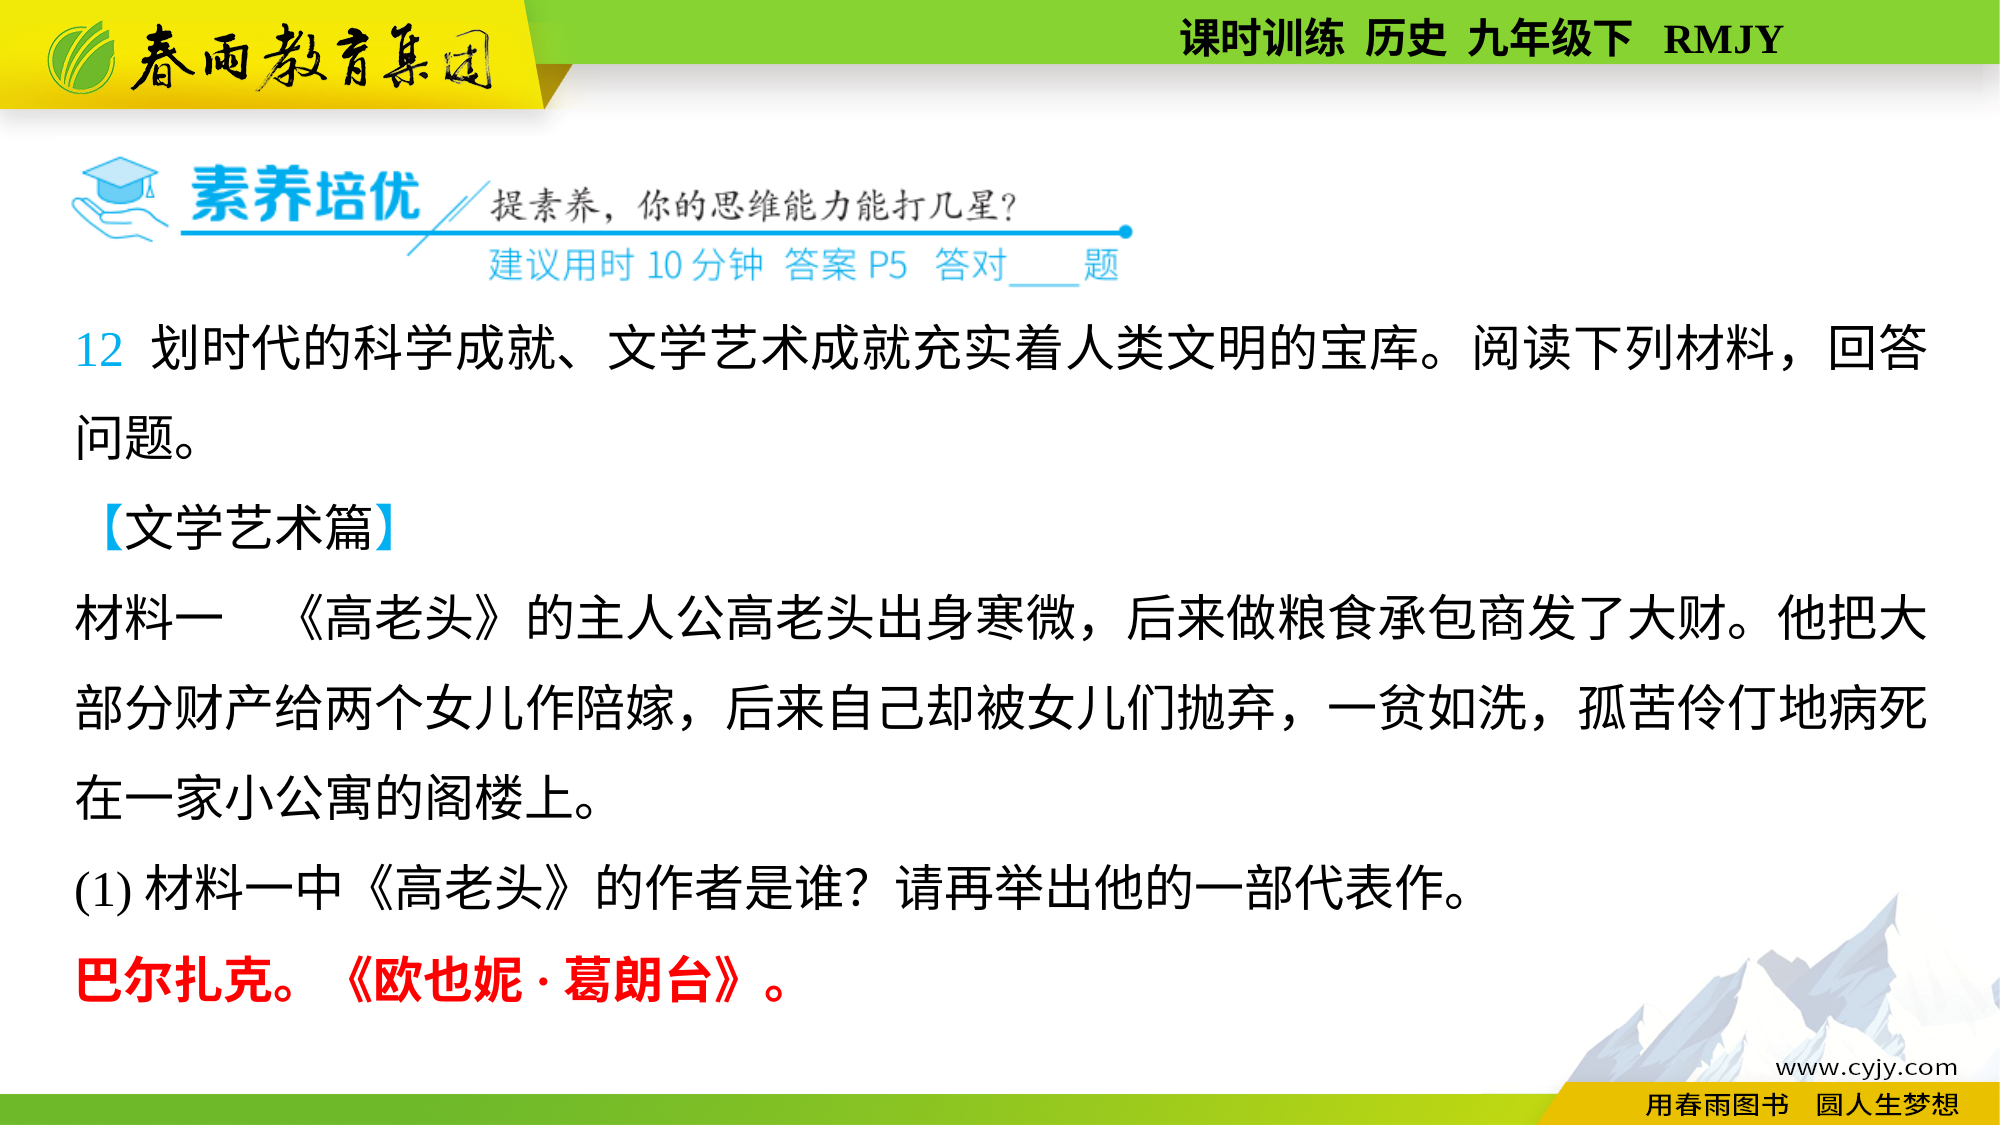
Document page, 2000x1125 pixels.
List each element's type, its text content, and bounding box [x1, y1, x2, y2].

picture [0, 0, 2000, 1125]
list 12 划时代的科学成就、文学艺术成就充实着人类文明的宝库。阅读下列材料，回答问题。 【文学艺术篇】 材料一 《高老头》的主人公高老头出身寒微，后来做粮食承包商发了大财。他把大部分财产给两个女儿作陪嫁，后来自己却被女儿们抛弃，一贫如洗，孤苦伶仃地病死在一家小公寓的阁楼上。 (1)材料一中《高老头》的作者是谁？请再举出他的一部代表作。 [59, 278, 1944, 931]
text_box 巴尔扎克。《欧也妮·葛朗台》。 [58, 911, 829, 1016]
